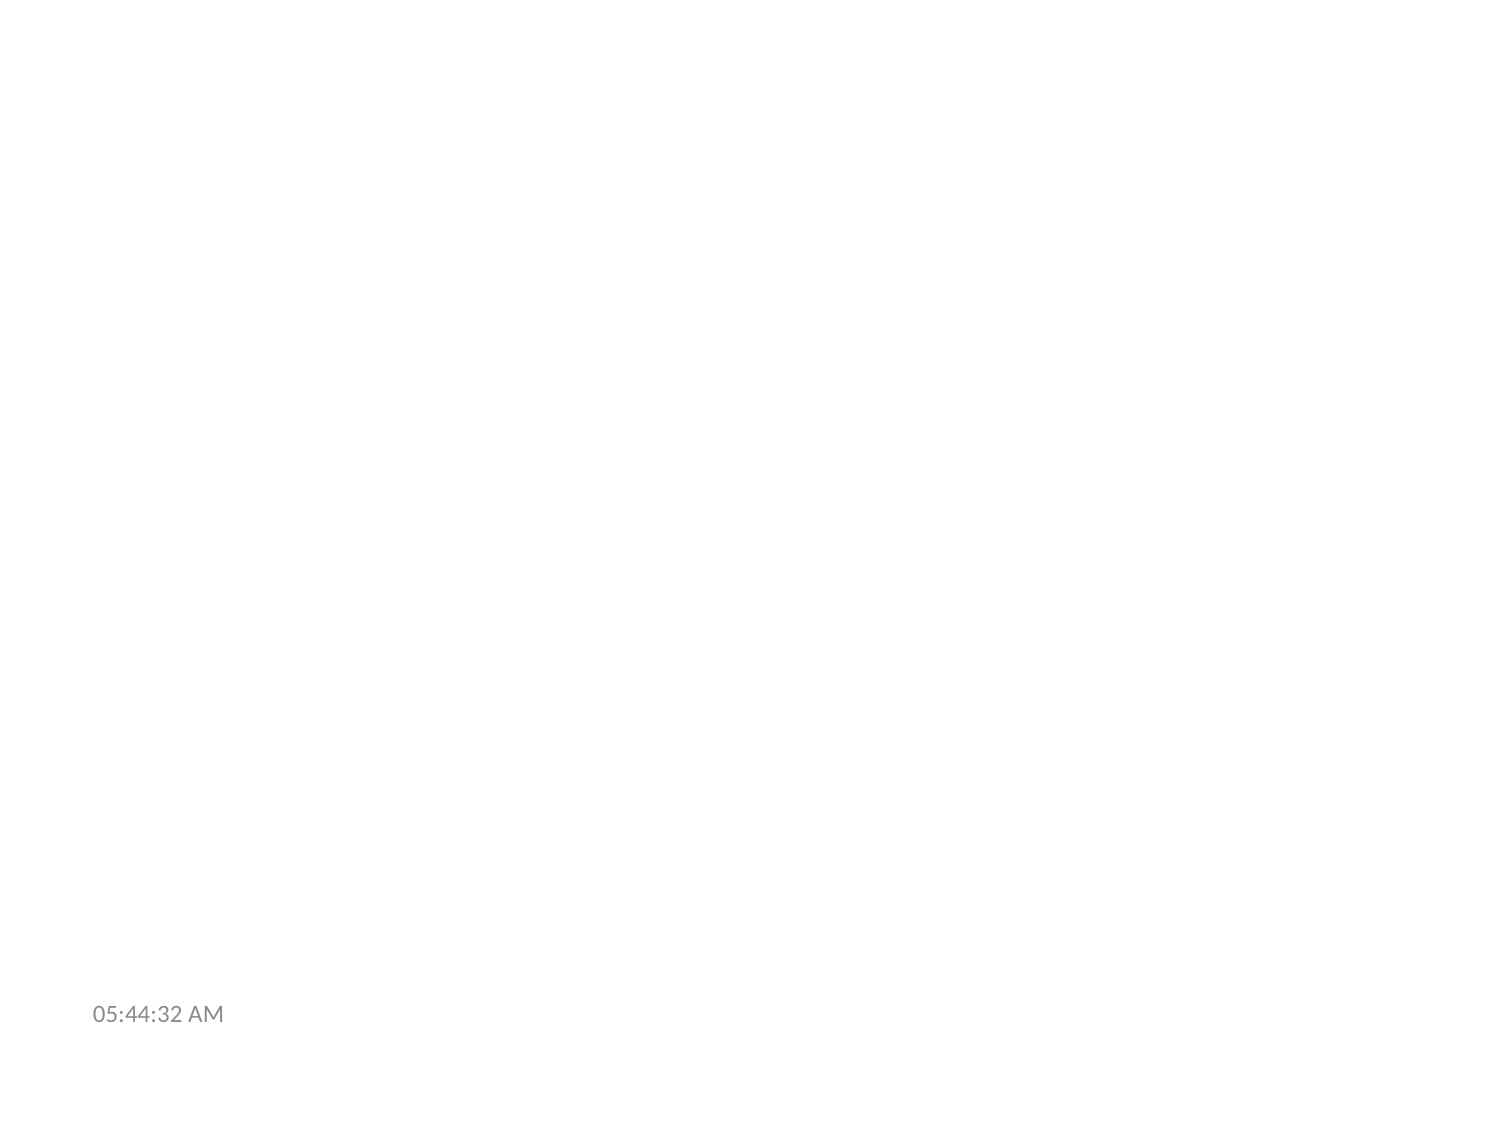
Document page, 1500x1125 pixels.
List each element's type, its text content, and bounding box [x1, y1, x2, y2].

text_box 3:35:09 PM [77, 982, 428, 1043]
